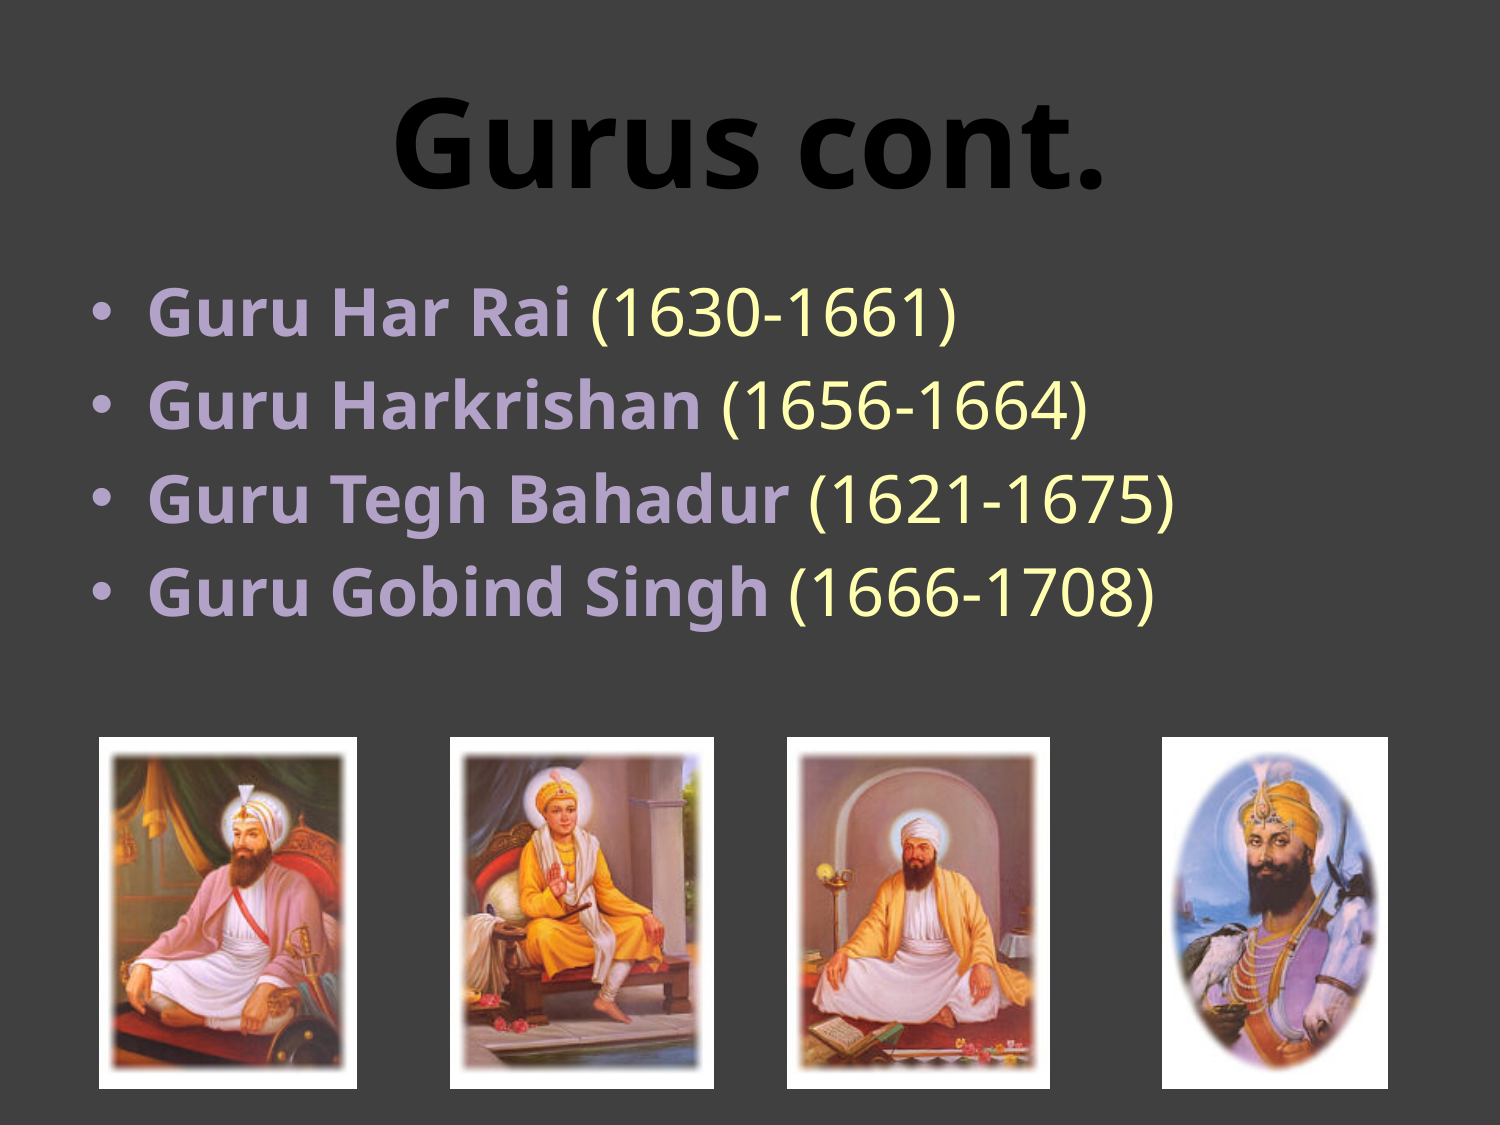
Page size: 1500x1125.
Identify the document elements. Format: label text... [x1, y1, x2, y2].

title Gurus cont. [75, 45, 1425, 233]
picture [99, 737, 357, 1090]
picture [1162, 737, 1388, 1090]
list Guru Har Rai (1630-1661) Guru Harkrishan (1656-1664) Guru Tegh Bahadur (1621-1675) Guru Gobind Singh (1666-1708) [75, 262, 1425, 1005]
picture [787, 737, 1051, 1090]
picture [449, 737, 715, 1090]
